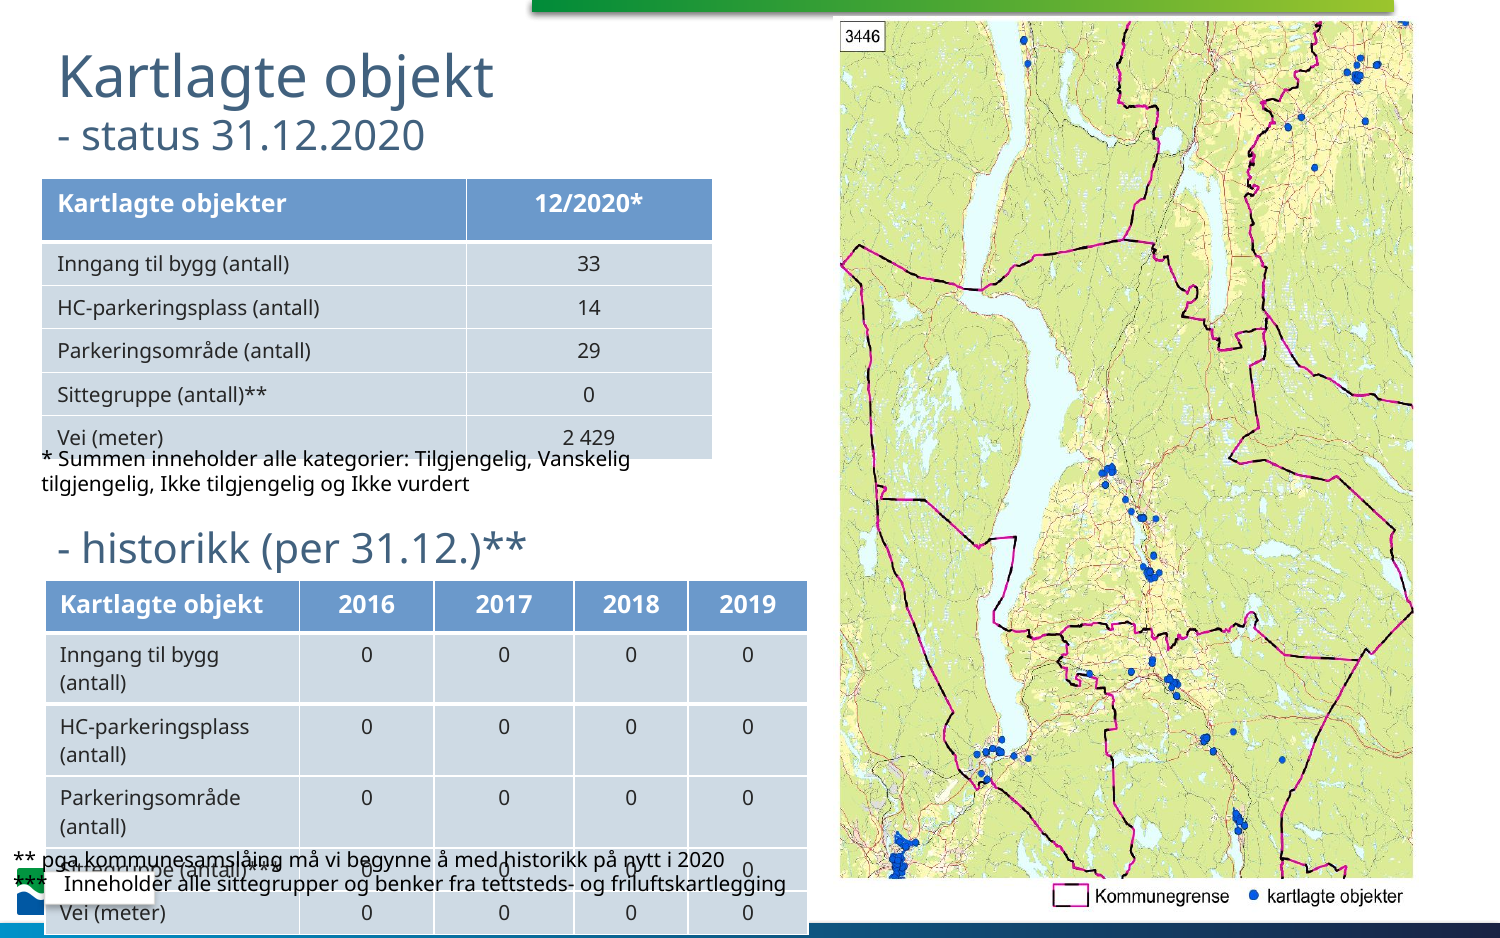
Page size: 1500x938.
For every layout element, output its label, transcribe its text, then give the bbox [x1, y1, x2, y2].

table_header 2017 [435, 581, 573, 631]
table_cell 0 [300, 777, 433, 838]
text_box Kartlagte objekt - status 31.12.2020 [42, 24, 828, 167]
picture [833, 16, 1419, 913]
table_cell 0 [689, 777, 807, 847]
table_cell 0 [300, 635, 433, 702]
table_cell 0 [575, 635, 687, 702]
table_cell 0 [300, 904, 433, 934]
table_cell 0 [300, 706, 433, 775]
text_box * Summen inneholder alle kategorier: Tilgjengelig, Vanskelig tilgjengelig, Ikke tilgjengelig og Ikke vurdert [26, 438, 711, 504]
table_header 12/2020* [467, 179, 712, 240]
table_header 2018 [575, 581, 687, 631]
table_cell Parkeringsområde (antall) [46, 777, 299, 838]
table_cell 0 [435, 635, 573, 702]
table_cell Inngang til bygg (antall) [46, 635, 299, 702]
text_box ** pga kommunesamslåing må vi begynne å med historikk på nytt i 2020 *** Inneholder alle sittegrupper og benker fra tettsteds- og friluftskartlegging [0, 838, 802, 904]
table_cell 0 [435, 777, 573, 838]
table_header 2016 [300, 581, 433, 631]
table_header Kartlagte objekter [42, 179, 466, 240]
table_cell Sittegruppe (antall)** [42, 373, 466, 415]
table_cell 2 429 [467, 416, 712, 459]
table_cell 0 [467, 373, 712, 415]
text_box - historikk (per 31.12.)** [42, 496, 828, 580]
table_cell 0 [689, 635, 807, 702]
table_header 2019 [689, 581, 807, 631]
table_cell 0 [689, 892, 807, 934]
table_cell 0 [575, 904, 687, 934]
table_cell Parkeringsområde (antall) [42, 329, 466, 372]
table_cell 29 [467, 329, 712, 372]
table_cell Vei (meter) [42, 416, 466, 438]
table_cell HC-parkeringsplass (antall) [46, 706, 299, 775]
table_cell Vei (meter) [46, 904, 299, 934]
table_cell 33 [467, 244, 712, 285]
table_cell 0 [435, 706, 573, 775]
table_cell 0 [575, 777, 687, 838]
table_cell Inngang til bygg (antall) [42, 244, 466, 285]
table_cell 0 [689, 706, 807, 775]
table_cell 0 [802, 849, 807, 890]
table_header Kartlagte objekt [46, 581, 299, 631]
table_cell 14 [467, 286, 712, 328]
table_cell 0 [575, 706, 687, 775]
table_cell 0 [435, 904, 573, 934]
table_cell HC-parkeringsplass (antall) [42, 286, 466, 328]
